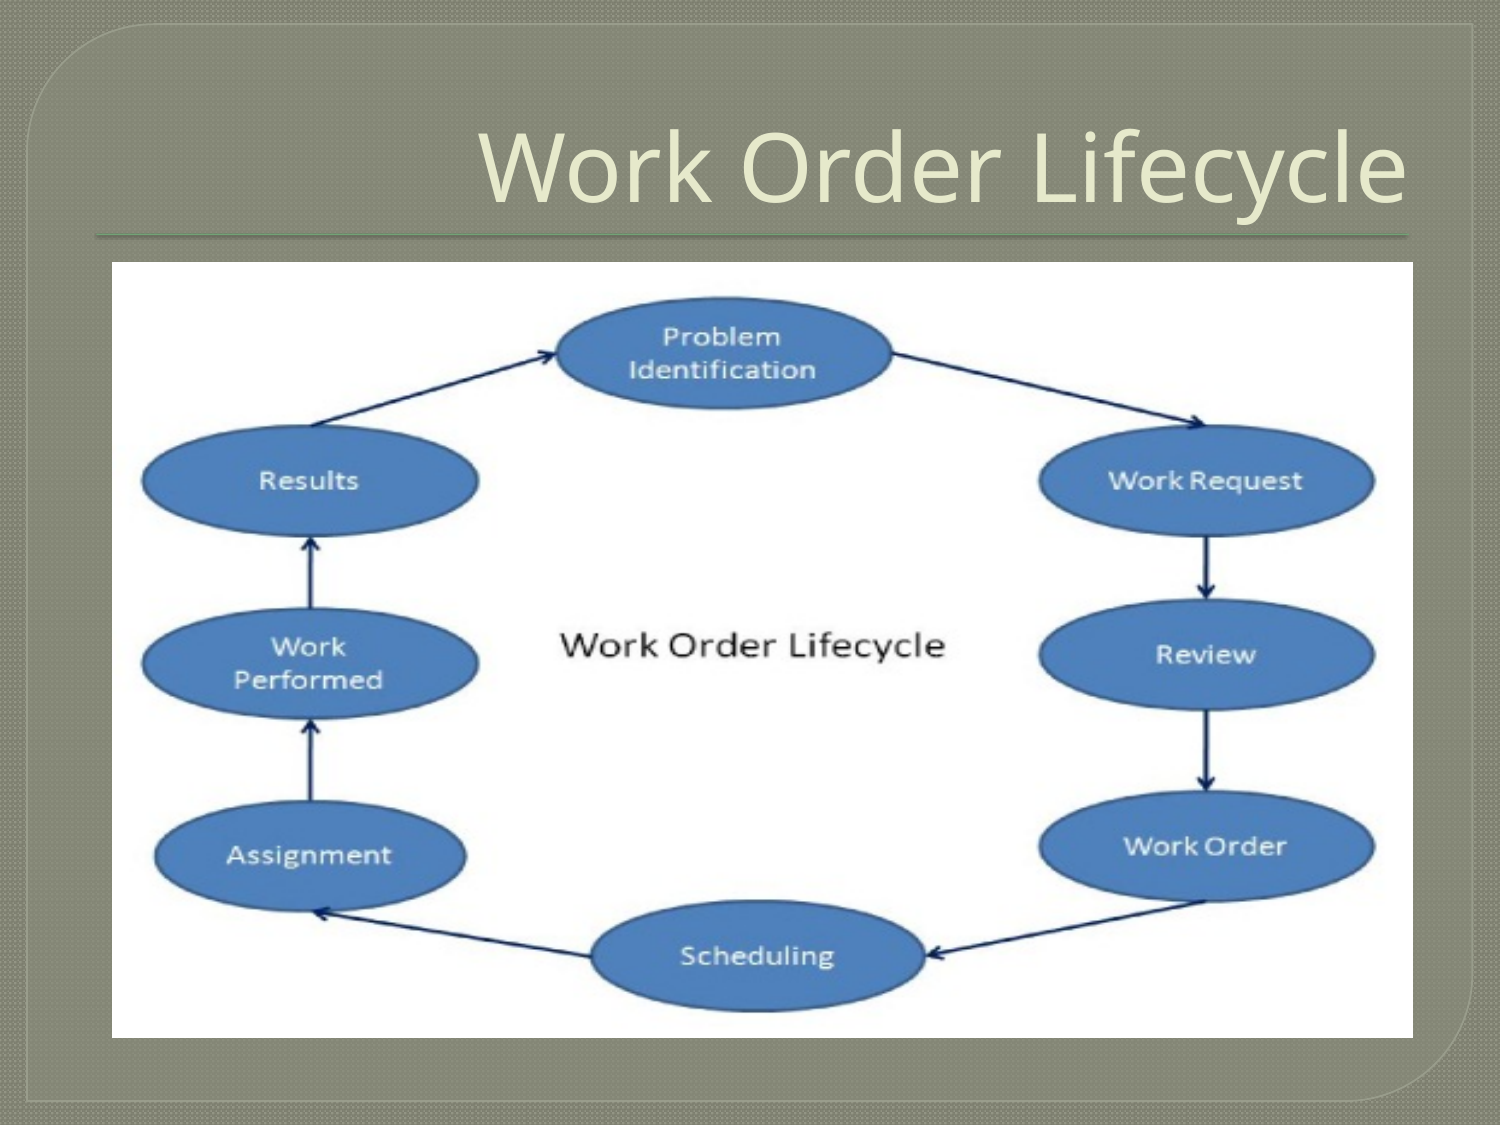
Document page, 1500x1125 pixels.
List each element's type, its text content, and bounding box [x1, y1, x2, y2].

title Work Order Lifecycle [75, 41, 1425, 230]
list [112, 262, 1413, 1038]
